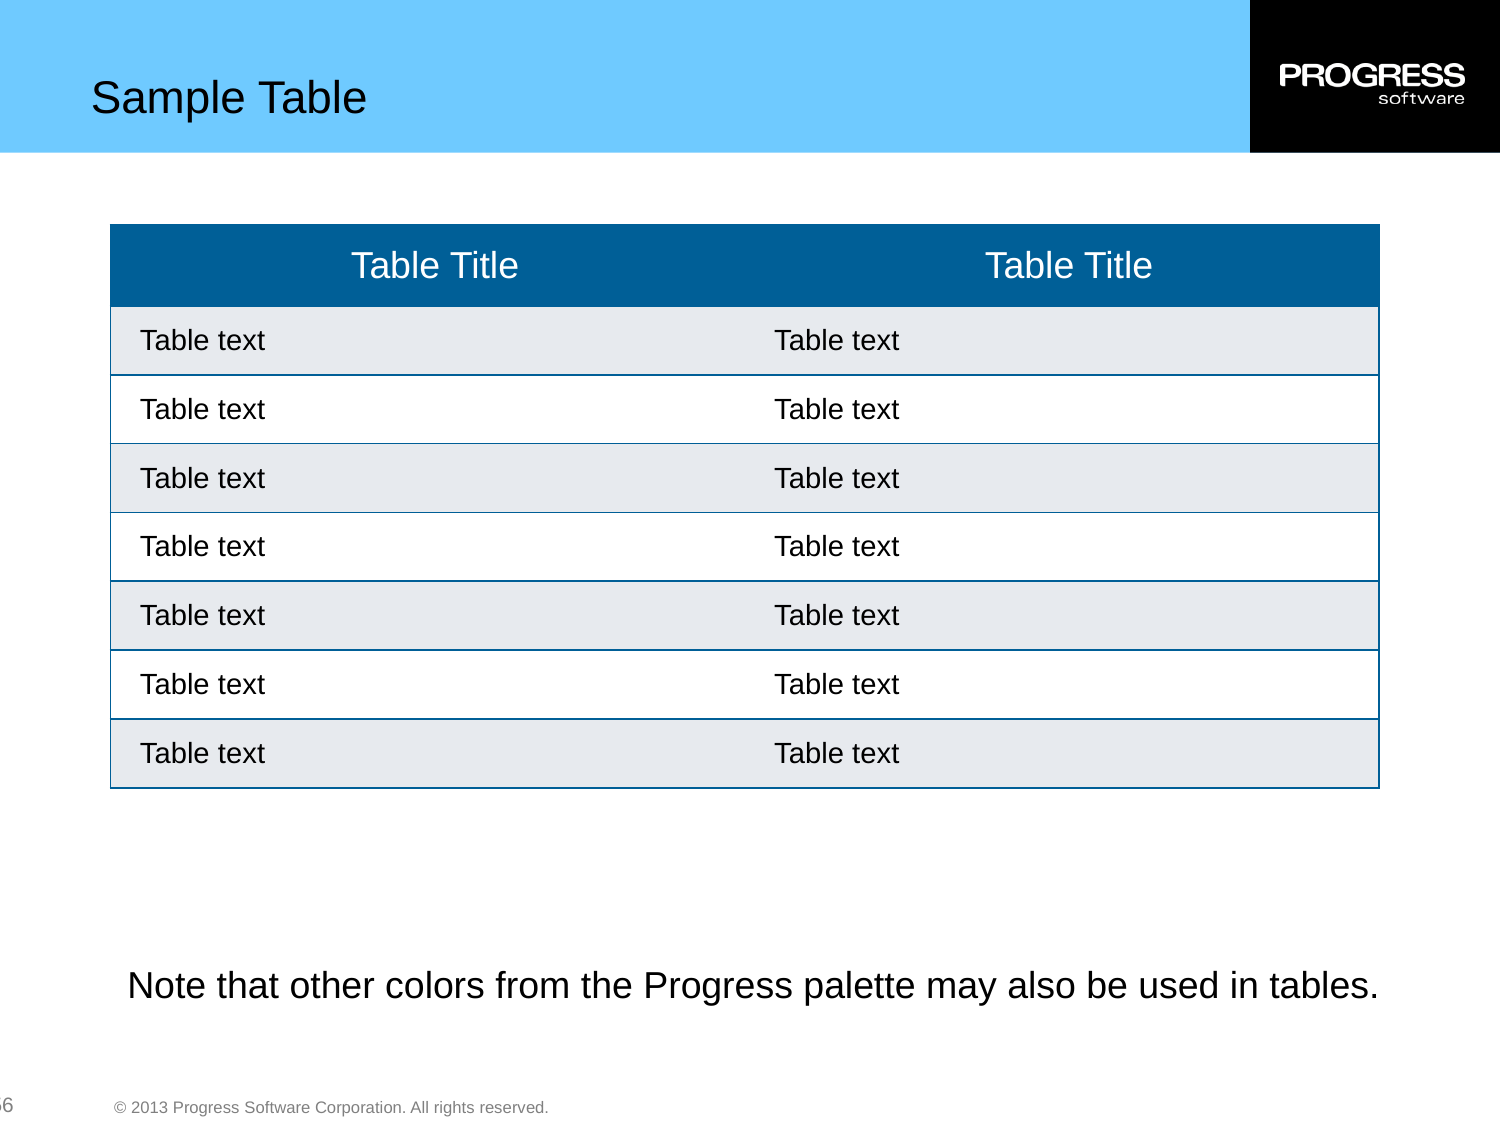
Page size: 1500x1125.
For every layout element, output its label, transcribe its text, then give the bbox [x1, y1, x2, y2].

table_cell Table text [111, 307, 745, 374]
picture [1280, 63, 1465, 104]
table_cell Table text [745, 720, 1378, 787]
table_cell Table text [745, 444, 1378, 512]
table_cell Table text [111, 376, 745, 443]
table_cell Table text [745, 307, 1378, 374]
table_header Table Title [745, 226, 1378, 305]
title Sample Table [75, 64, 1201, 132]
table_cell Table text [111, 513, 745, 580]
table_cell Table text [745, 376, 1378, 443]
text_box Note that other colors from the Progress palette may also be used in tables. [112, 953, 1396, 1014]
table_cell Table text [745, 513, 1378, 580]
table_cell Table text [111, 651, 745, 718]
table_cell Table text [111, 444, 745, 512]
table_cell Table text [111, 582, 745, 649]
table_cell Table text [745, 651, 1378, 718]
table_cell Table text [745, 582, 1378, 649]
table_cell Table text [111, 720, 745, 787]
table_header Table Title [111, 226, 745, 305]
